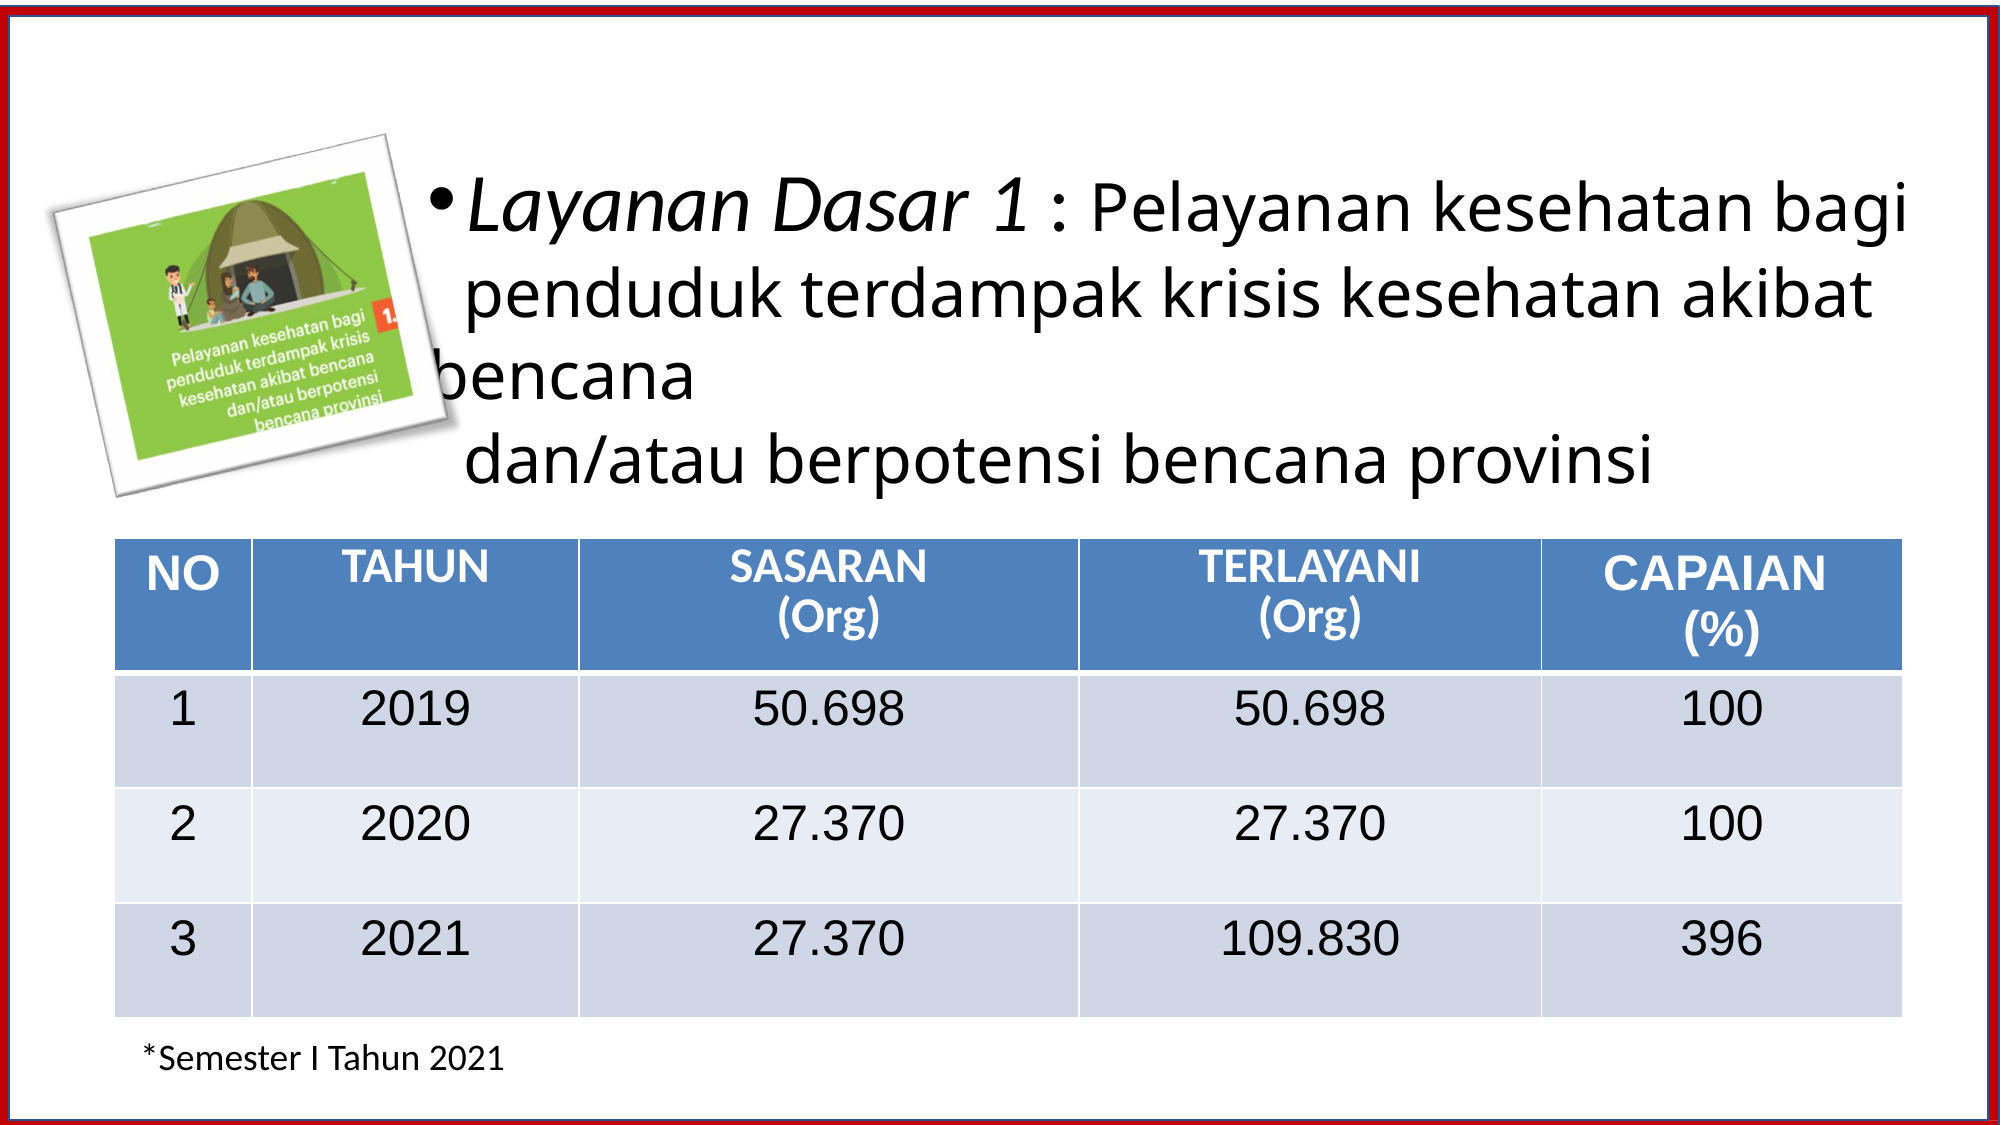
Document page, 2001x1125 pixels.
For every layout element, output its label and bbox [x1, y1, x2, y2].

text_box [0, 5, 2000, 1125]
picture [53, 149, 451, 482]
